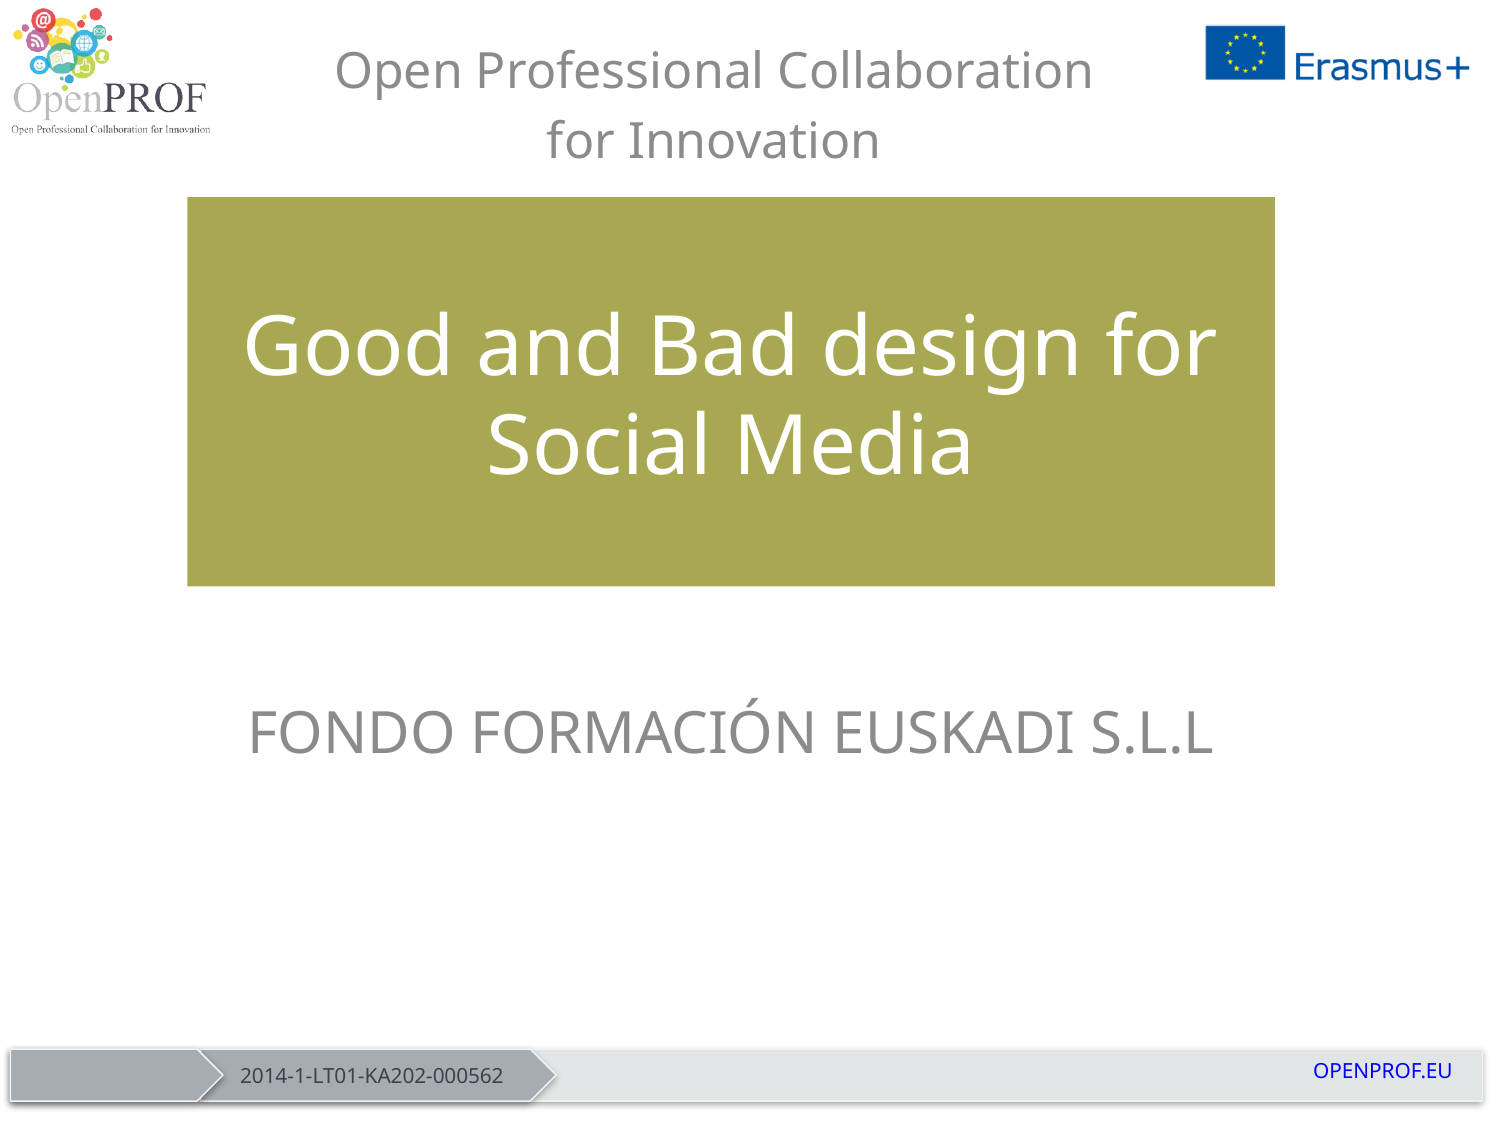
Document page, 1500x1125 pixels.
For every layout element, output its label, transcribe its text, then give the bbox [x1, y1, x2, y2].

picture [1202, 24, 1471, 84]
text_box Open Professional Collaboration for Innovation [251, 31, 1191, 156]
subtitle FONDO FORMACIÓN EUSKADI S.L.L [187, 605, 1275, 951]
picture [0, 0, 212, 143]
title Good and Bad design for Social Media [187, 197, 1275, 587]
